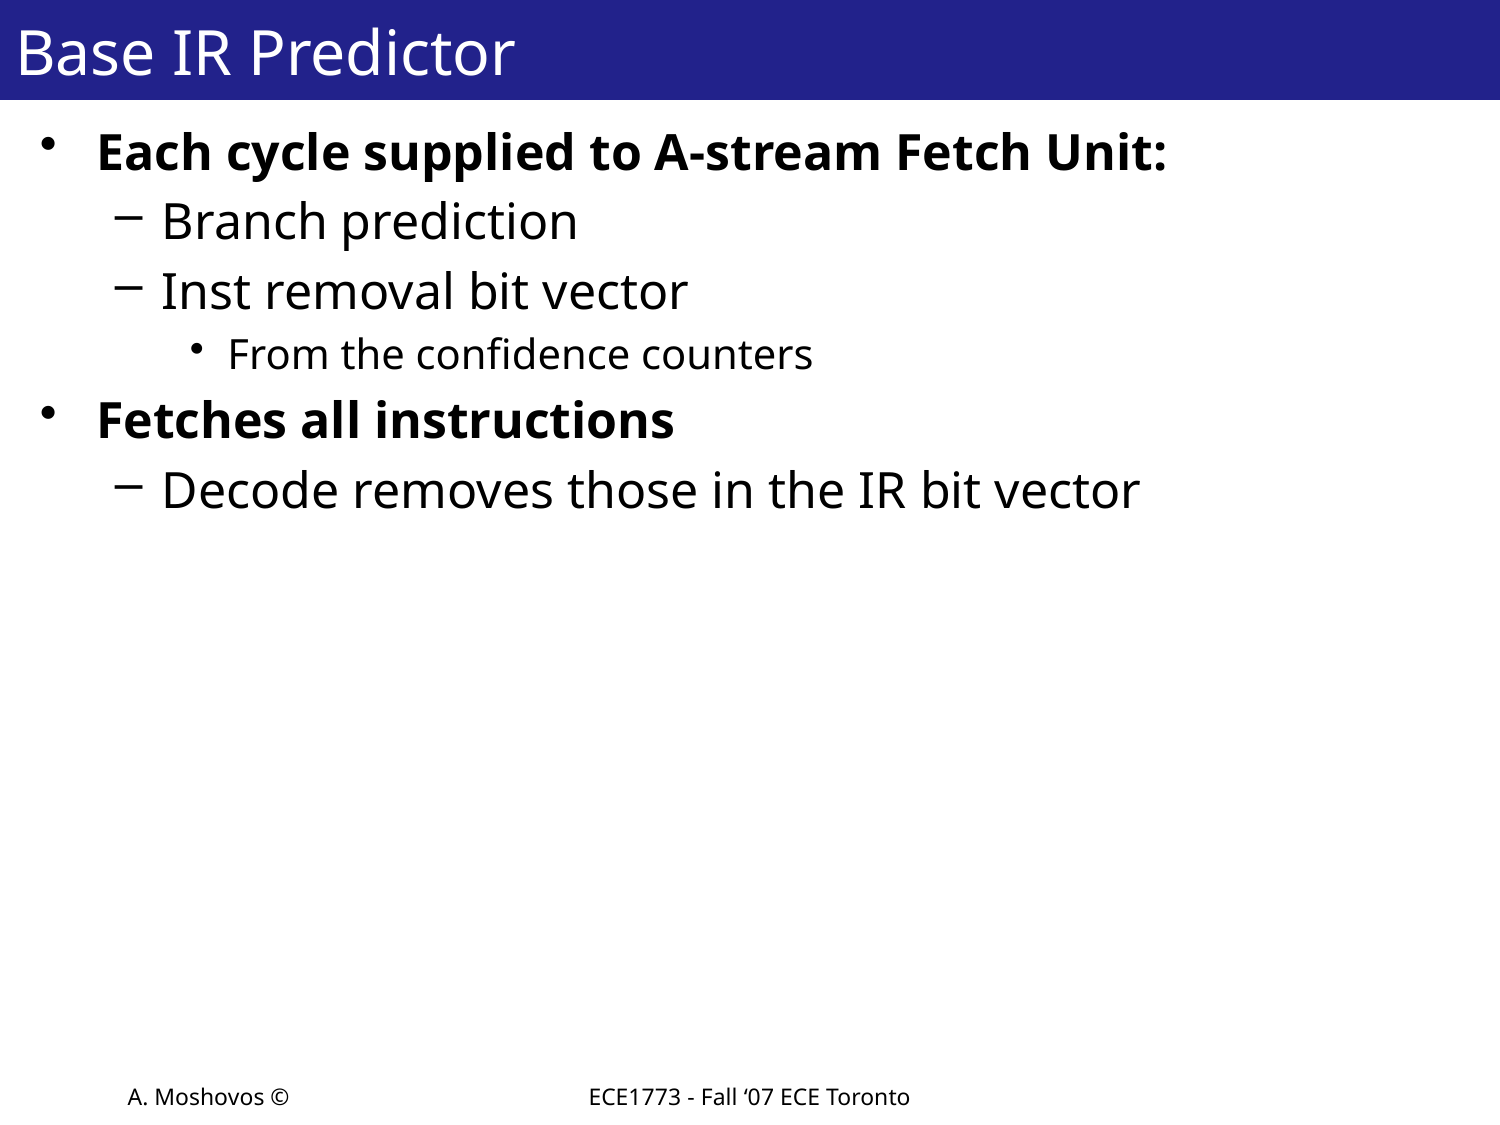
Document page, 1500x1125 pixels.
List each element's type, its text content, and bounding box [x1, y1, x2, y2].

list Each cycle supplied to A-stream Fetch Unit: Branch prediction Inst removal bit vector From the confidence counters Fetches all instructions Decode removes those in the IR bit vector [24, 112, 1476, 1076]
title Base IR Predictor [0, 0, 1500, 101]
slide_number A. Moshovos © [112, 1074, 426, 1125]
footer ECE1773 - Fall ‘07 ECE Toronto [487, 1074, 1013, 1125]
